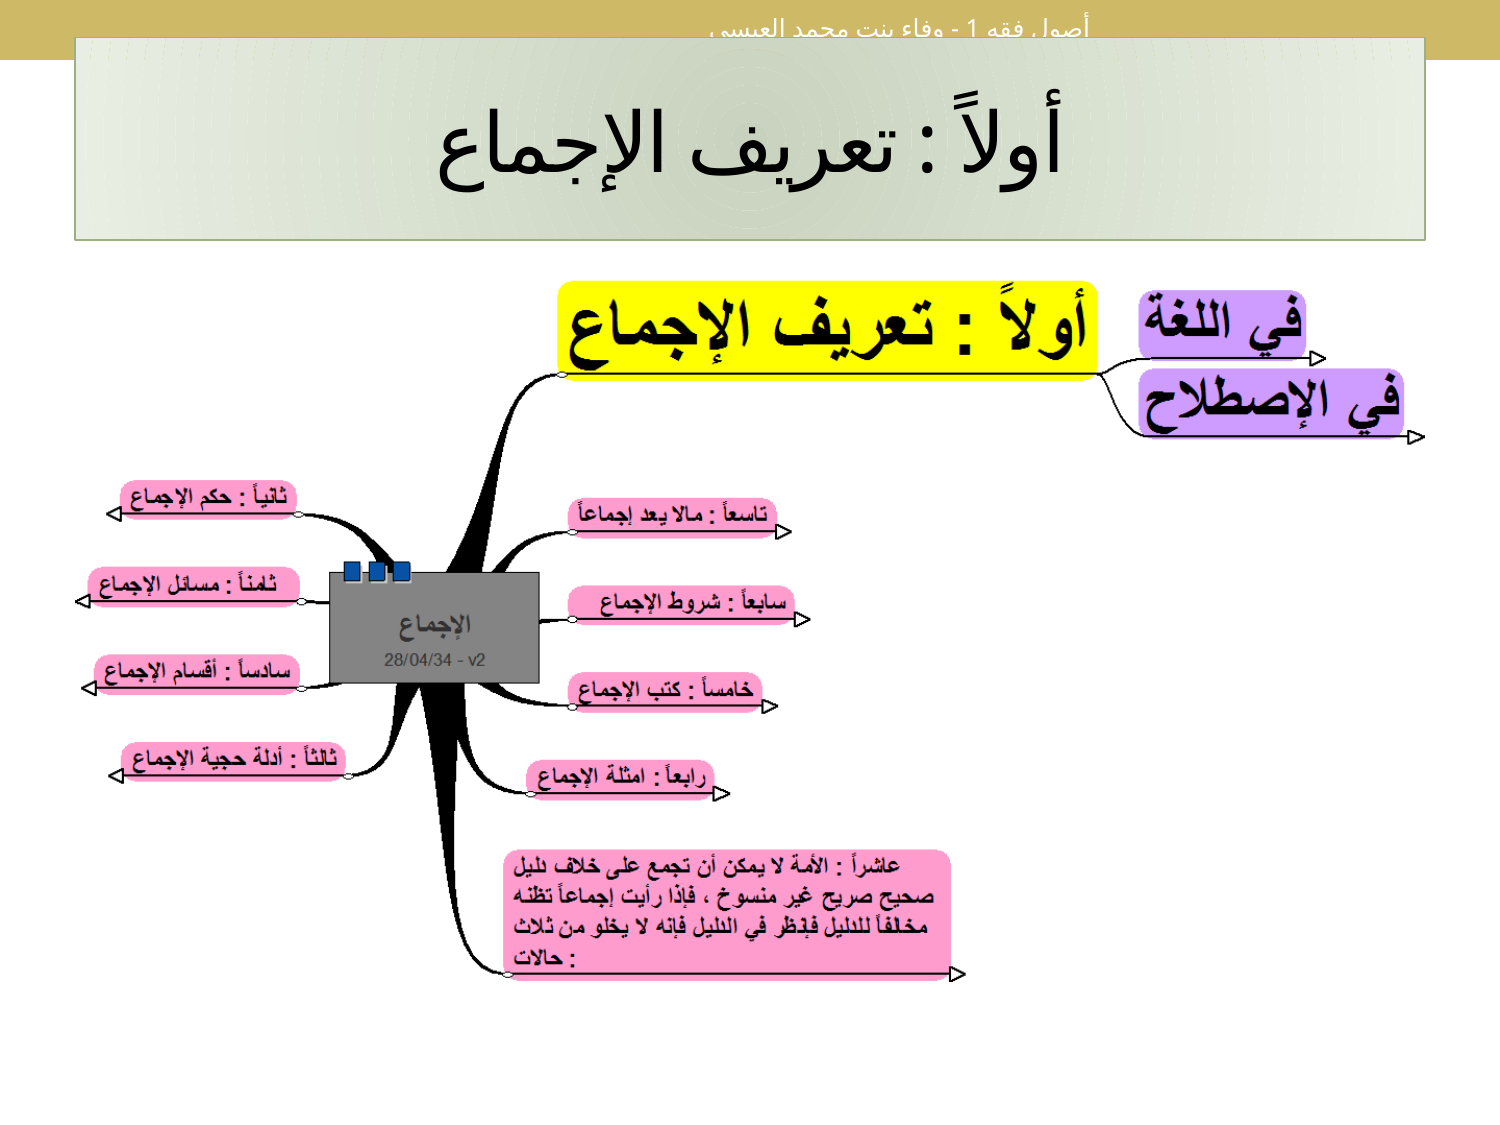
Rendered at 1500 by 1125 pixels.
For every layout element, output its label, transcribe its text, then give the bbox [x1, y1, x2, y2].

title أولاً : تعريف الإجماع [74, 37, 1426, 241]
picture [74, 262, 1426, 1005]
footer أصول فقه 1 - وفاء بنت محمد العيسى [562, 3, 1238, 57]
